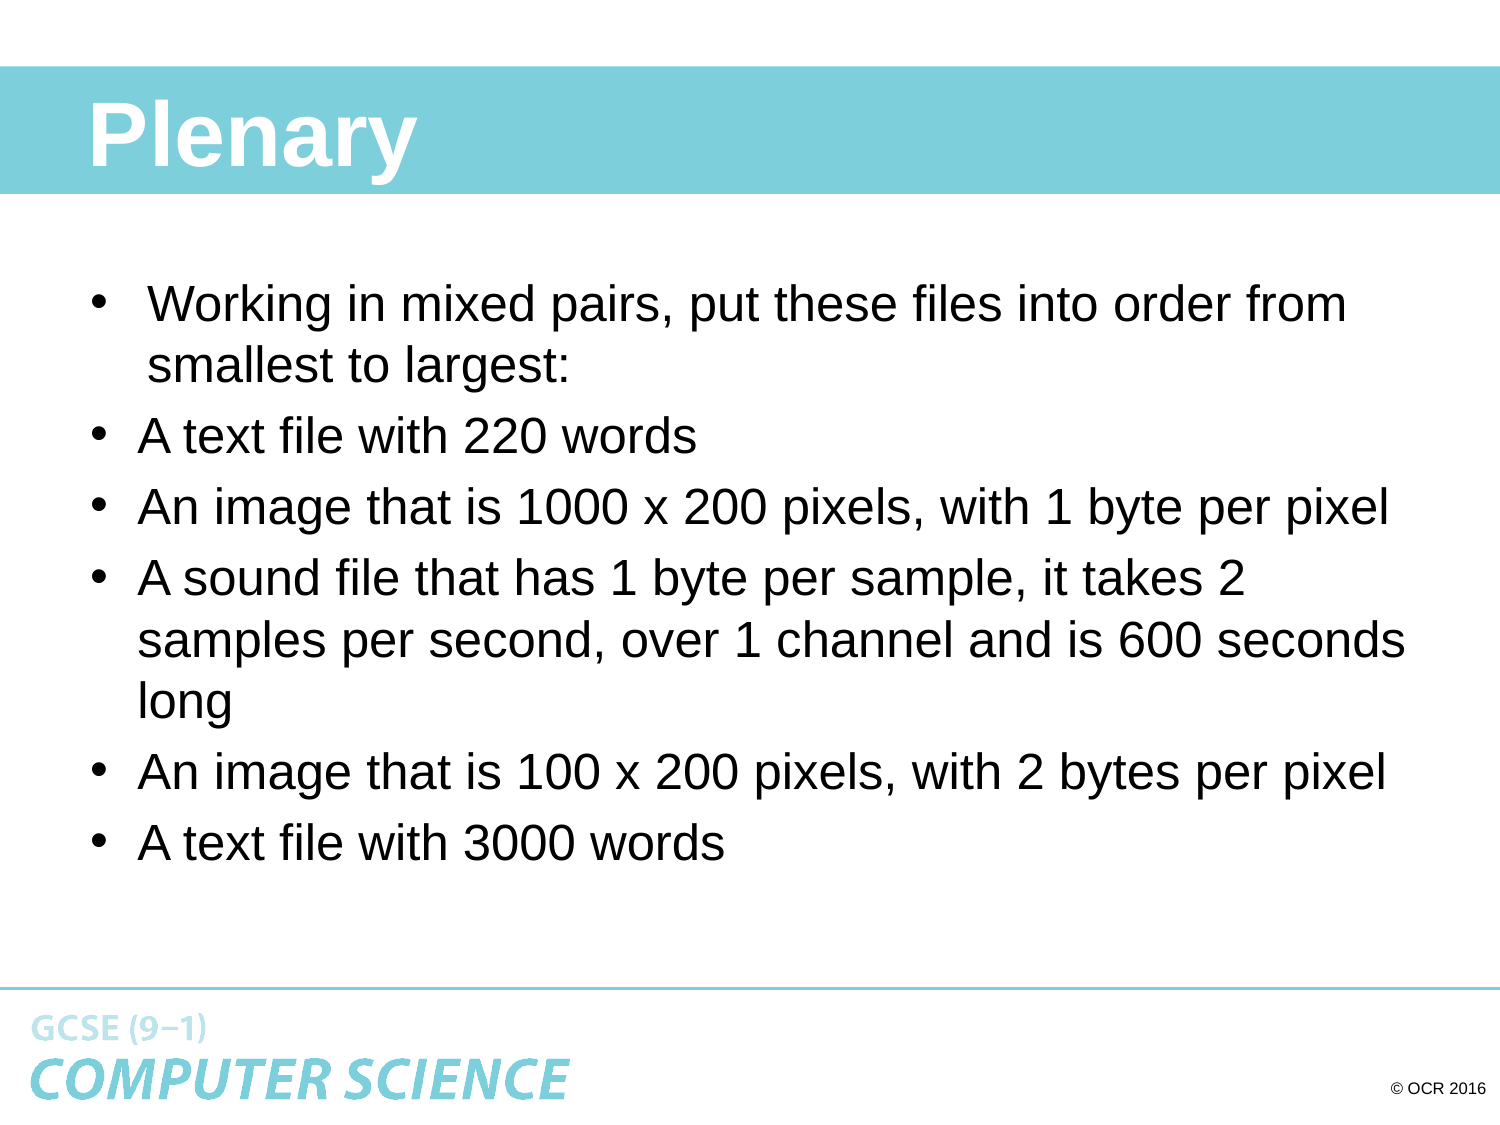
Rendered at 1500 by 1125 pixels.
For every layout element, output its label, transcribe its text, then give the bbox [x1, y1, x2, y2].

picture [0, 987, 1500, 1124]
list Working in mixed pairs, put these files into order from smallest to largest: A text file with 220 words An image that is 1000 x 200 pixels, with 1 byte per pixel A sound file that has 1 byte per sample, it takes 2 samples per second, over 1 channel and is 600 seconds long An image that is 100 x 200 pixels, with 2 bytes per pixel A text file with 3000 words [75, 262, 1425, 965]
title Plenary [0, 66, 1500, 194]
